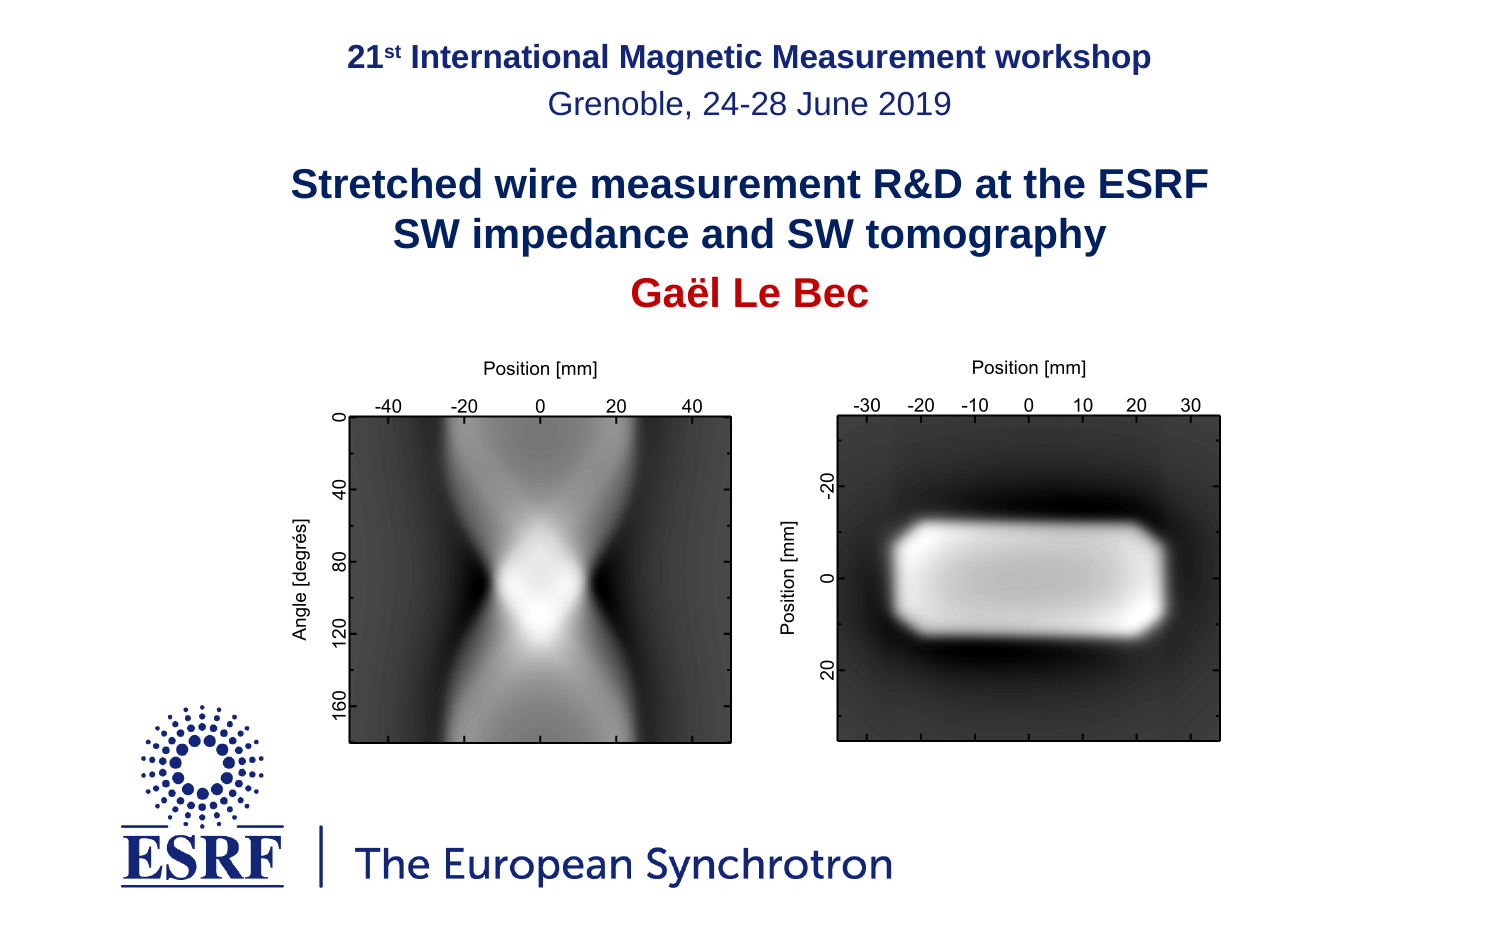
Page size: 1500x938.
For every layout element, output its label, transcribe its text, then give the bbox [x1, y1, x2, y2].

text_box 21st International Magnetic Measurement workshop Grenoble, 24-28 June 2019 [0, 19, 1500, 138]
picture [100, 357, 1249, 895]
text_box Stretched wire measurement R&D at the ESRF SW impedance and SW tomography Gaël Le Bec [0, 149, 1500, 360]
